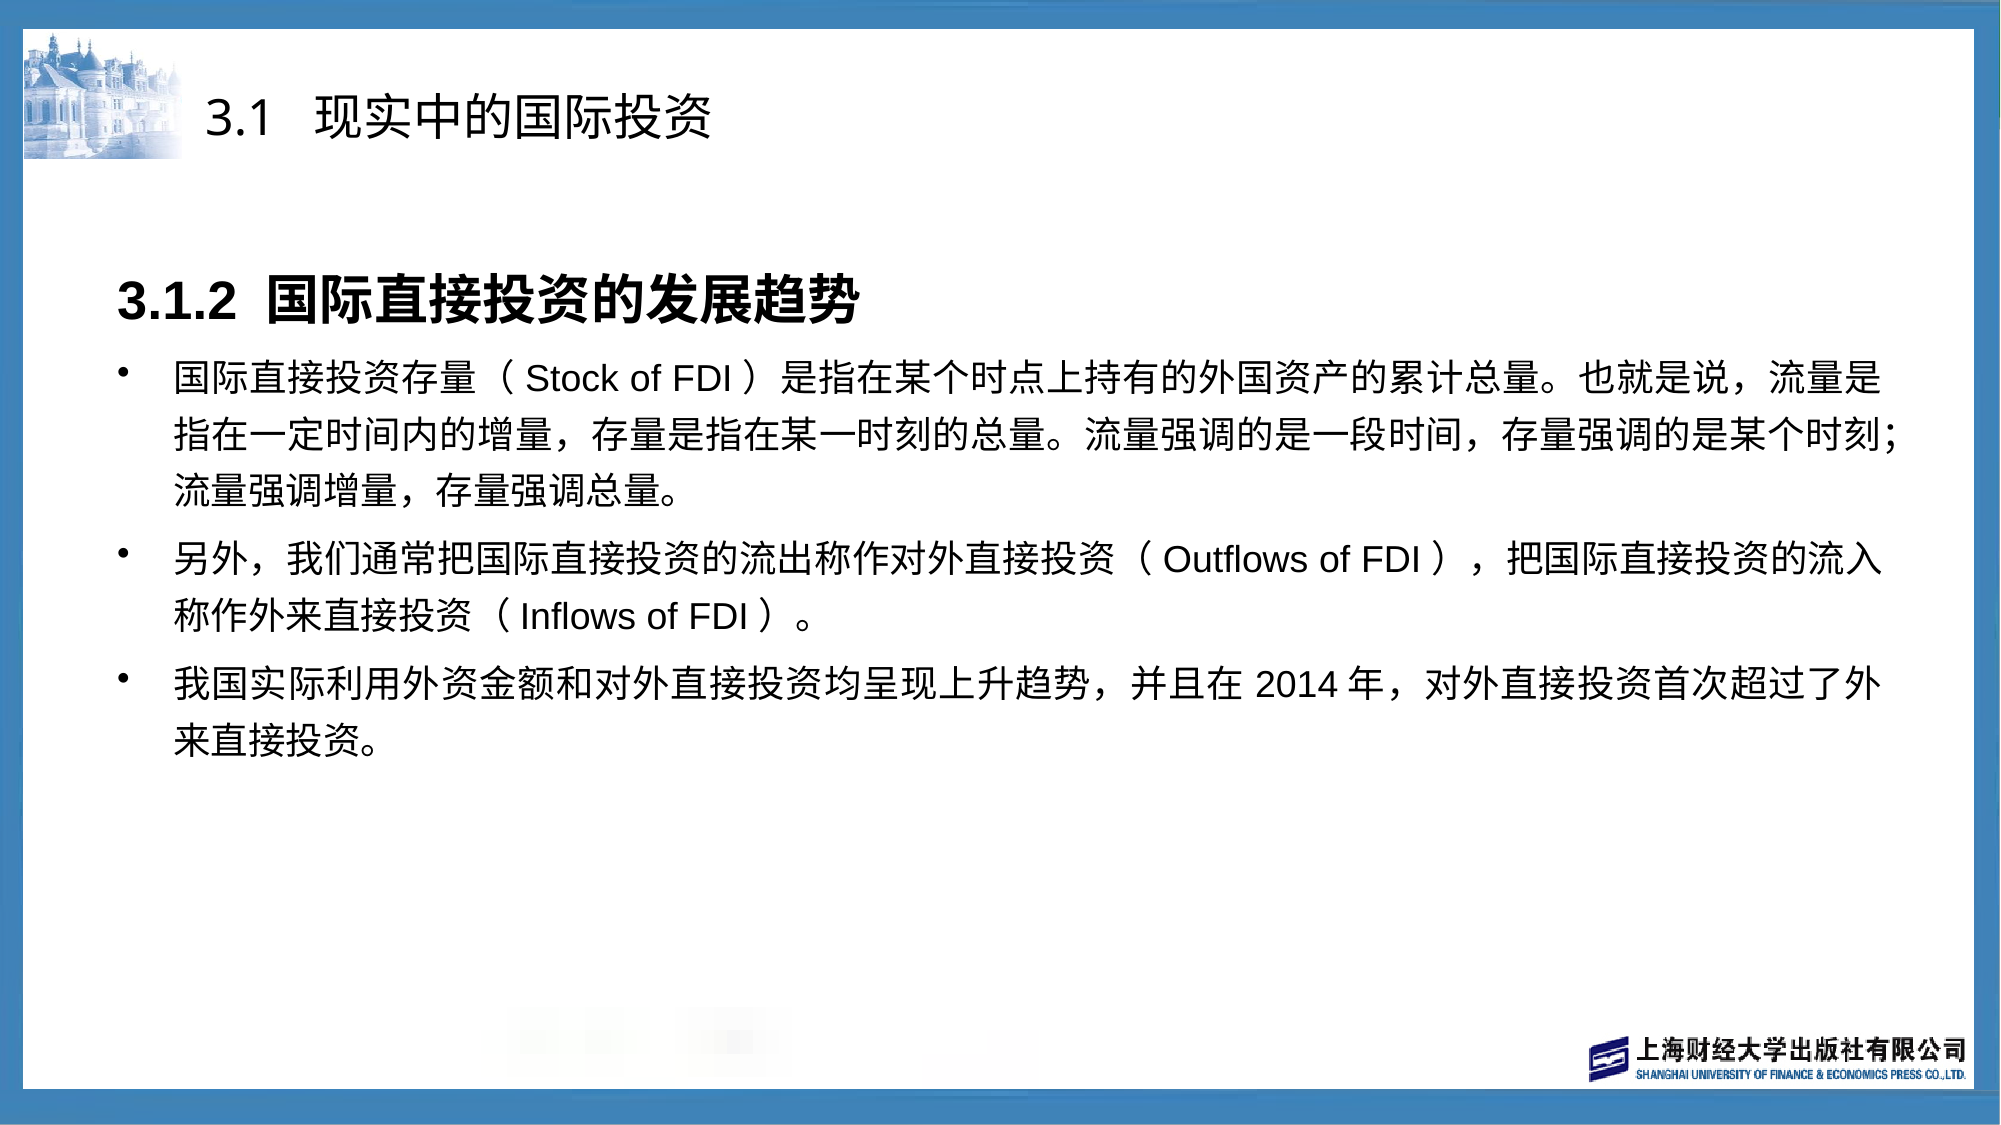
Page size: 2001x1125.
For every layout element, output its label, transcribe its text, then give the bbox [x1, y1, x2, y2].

list 3.1.2 国际直接投资的发展趋势 国际直接投资存量（Stock of FDI）是指在某个时点上持有的外国资产的累计总量。也就是说，流量是指在一定时间内的增量，存量是指在某一时刻的总量。流量强调的是一段时间，存量强调的是某个时刻；流量强调增量，存量强调总量。 另外，我们通常把国际直接投资的流出称作对外直接投资（Outflows of FDI），把国际直接投资的流入称作外来直接投资（Inflows of FDI）。 我国实际利用外资金额和对外直接投资均呈现上升趋势，并且在2014年，对外直接投资首次超过了外来直接投资。 [102, 241, 1898, 1065]
picture [0, 0, 2001, 1125]
title 3.1 现实中的国际投资 [190, 64, 1547, 168]
